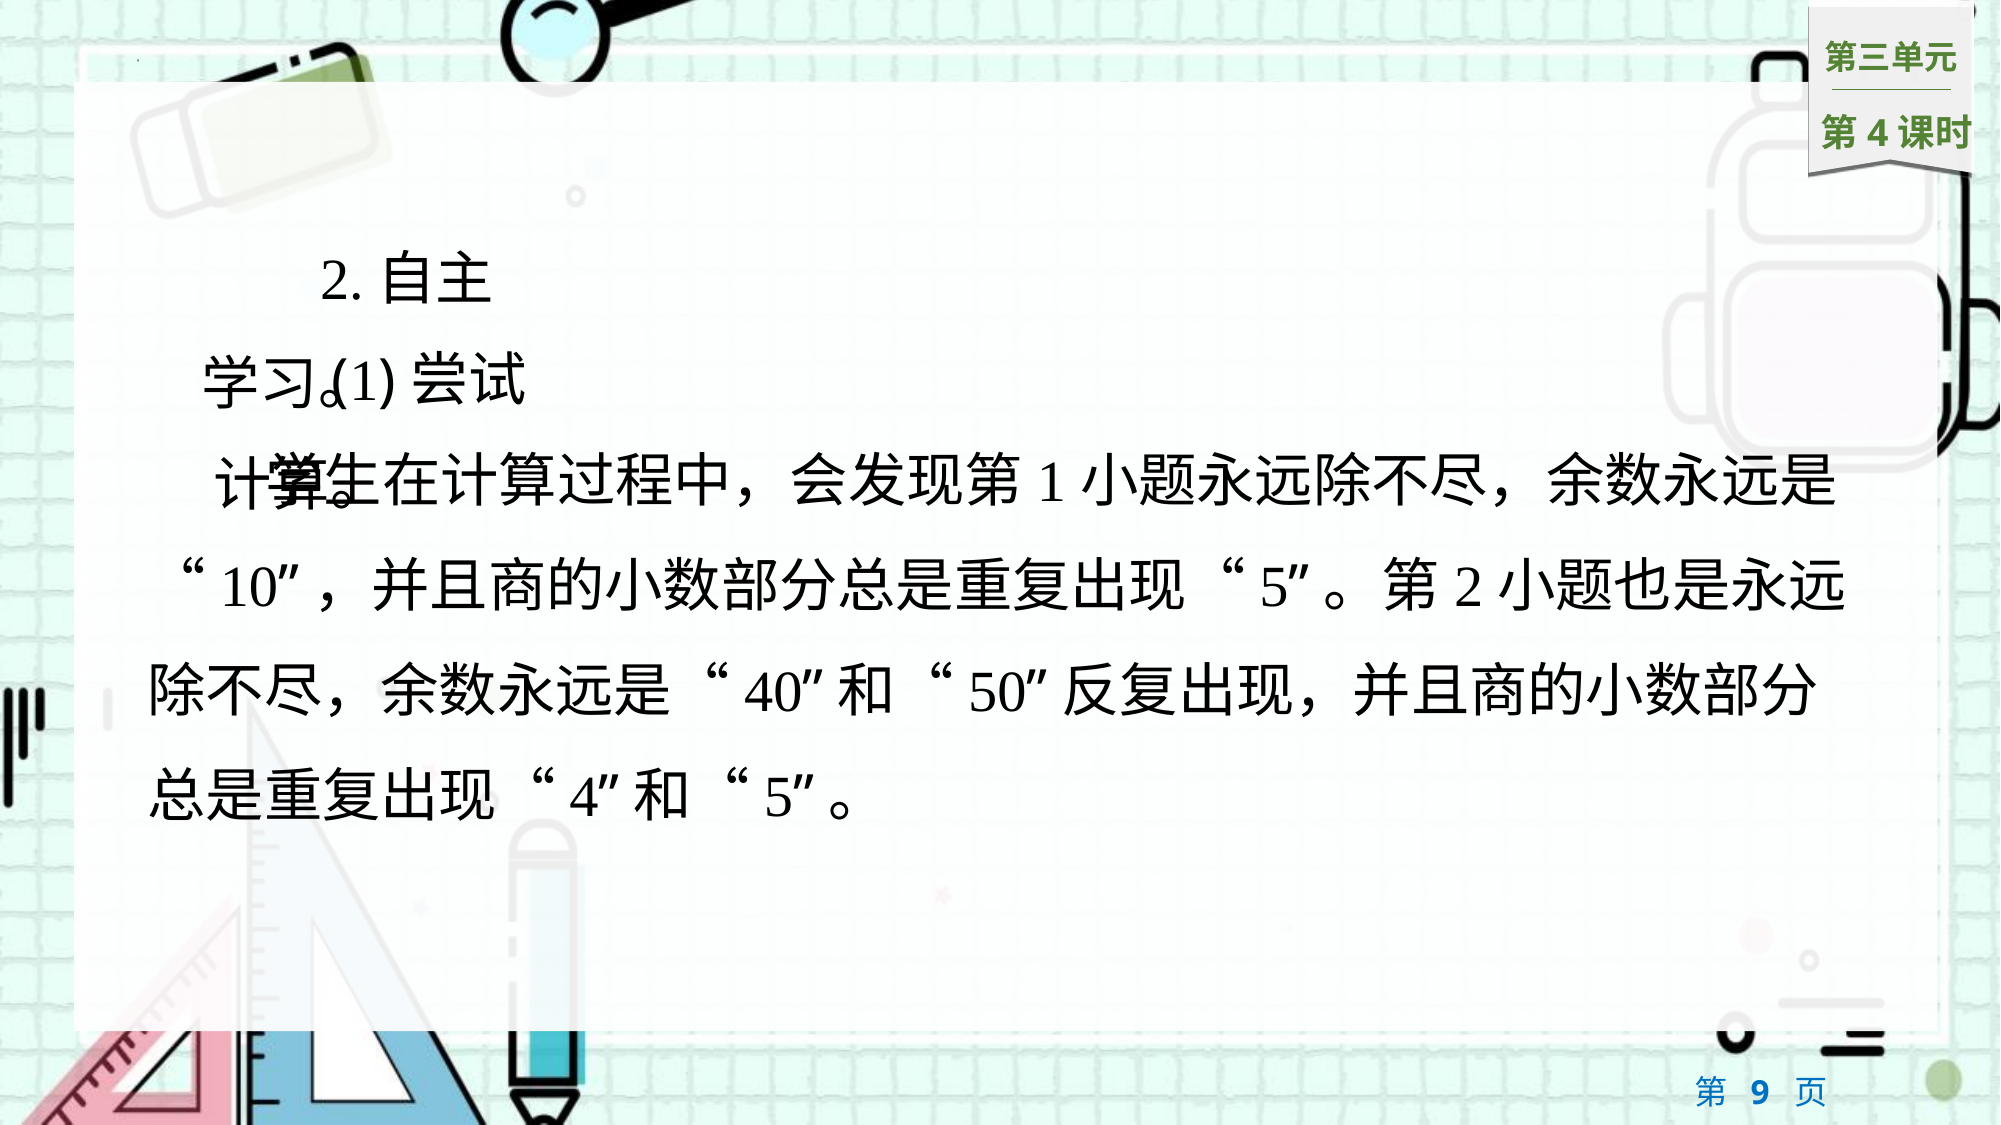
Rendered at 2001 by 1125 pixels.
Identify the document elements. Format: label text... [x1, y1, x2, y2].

picture [1938, 168, 1971, 176]
text_box 2.自主学习。 [201, 206, 552, 312]
picture [0, 0, 2000, 1125]
text_box (1)尝试计算。 [213, 307, 584, 408]
text_box 学生在计算过程中，会发现第1小题永远除不尽，余数永远是“10”，并且商的小数部分总是重复出现“5”。第2小题也是永远除不尽，余数永远是“40”和“50”反复出现，并且商的小数部分总是重复出现“4”和“5”。 [147, 408, 1853, 829]
